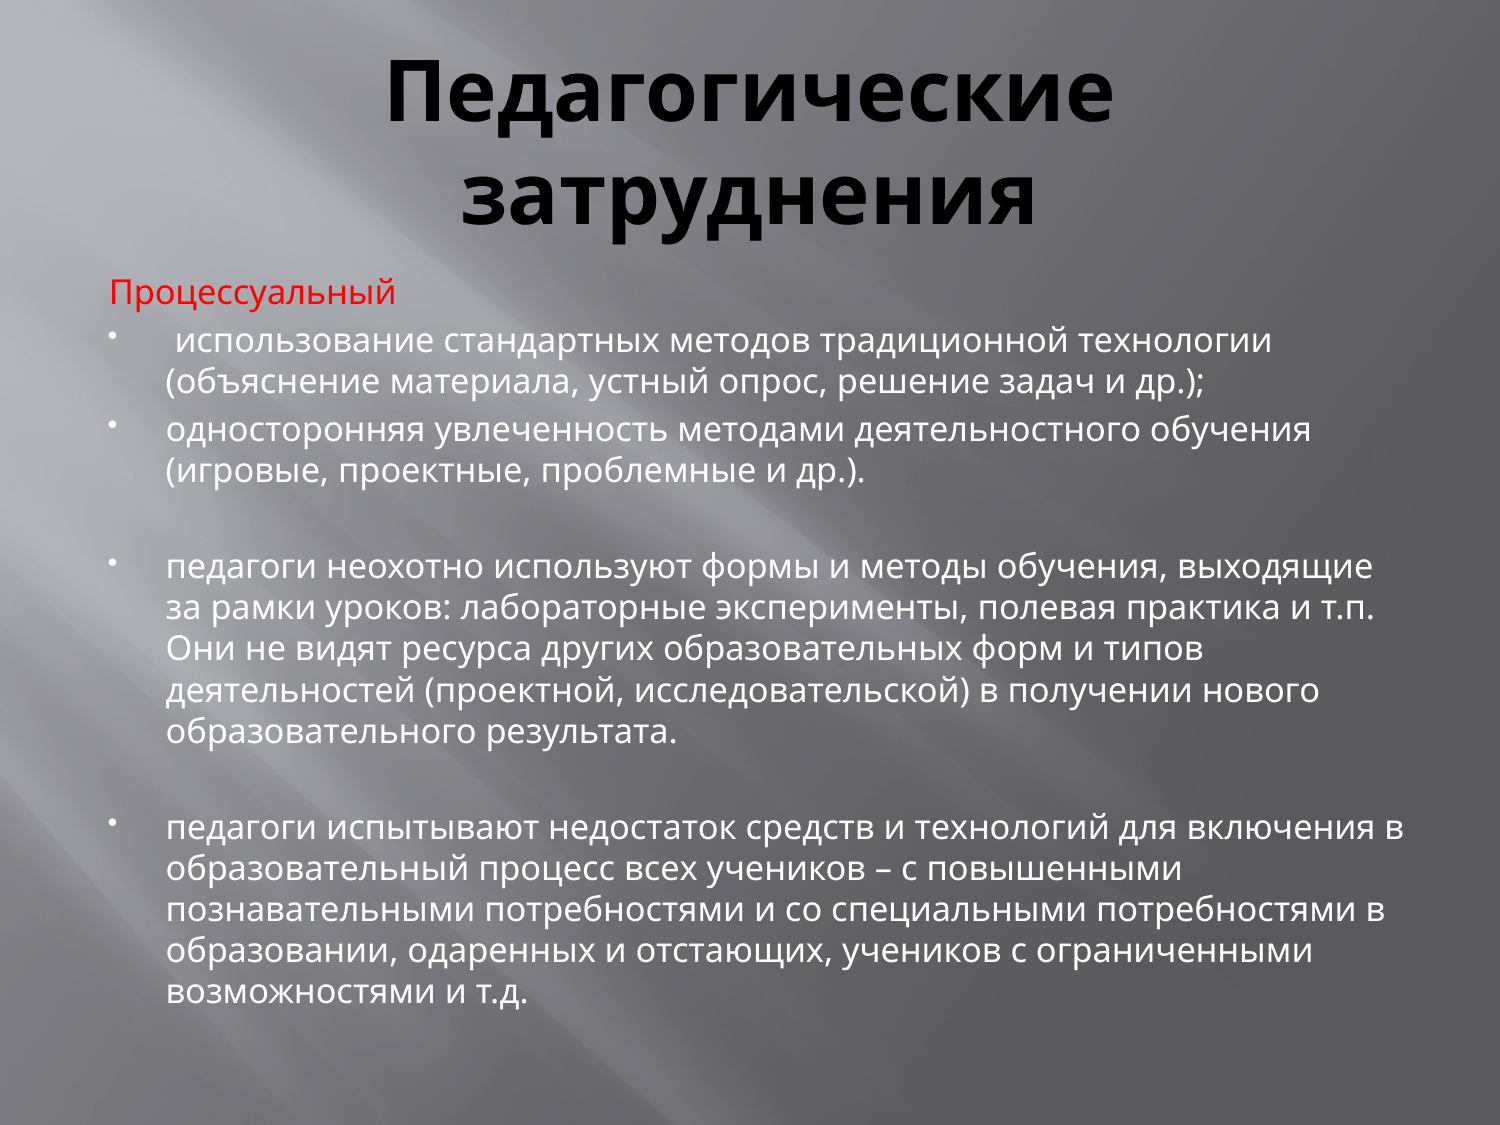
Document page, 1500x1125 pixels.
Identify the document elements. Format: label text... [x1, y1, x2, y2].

title Педагогические затруднения [75, 45, 1425, 233]
list Процессуальный использование стандартных методов традиционной технологии (объяснение материала, устный опрос, решение задач и др.); односторонняя увлеченность методами деятельностного обучения (игровые, проектные, проблемные и др.). педагоги неохотно используют формы и методы обучения, выходящие за рамки уроков: лабораторные эксперименты, полевая практика и т.п. Они не видят ресурса других образовательных форм и типов деятельностей (проектной, исследовательской) в получении нового образовательного результата. педагоги испытывают недостаток средств и технологий для включения в образовательный процесс всех учеников – с повышенными познавательными потребностями и со специальными потребностями в образовании, одаренных и отстающих, учеников с ограниченными возможностями и т.д. [75, 262, 1425, 1035]
